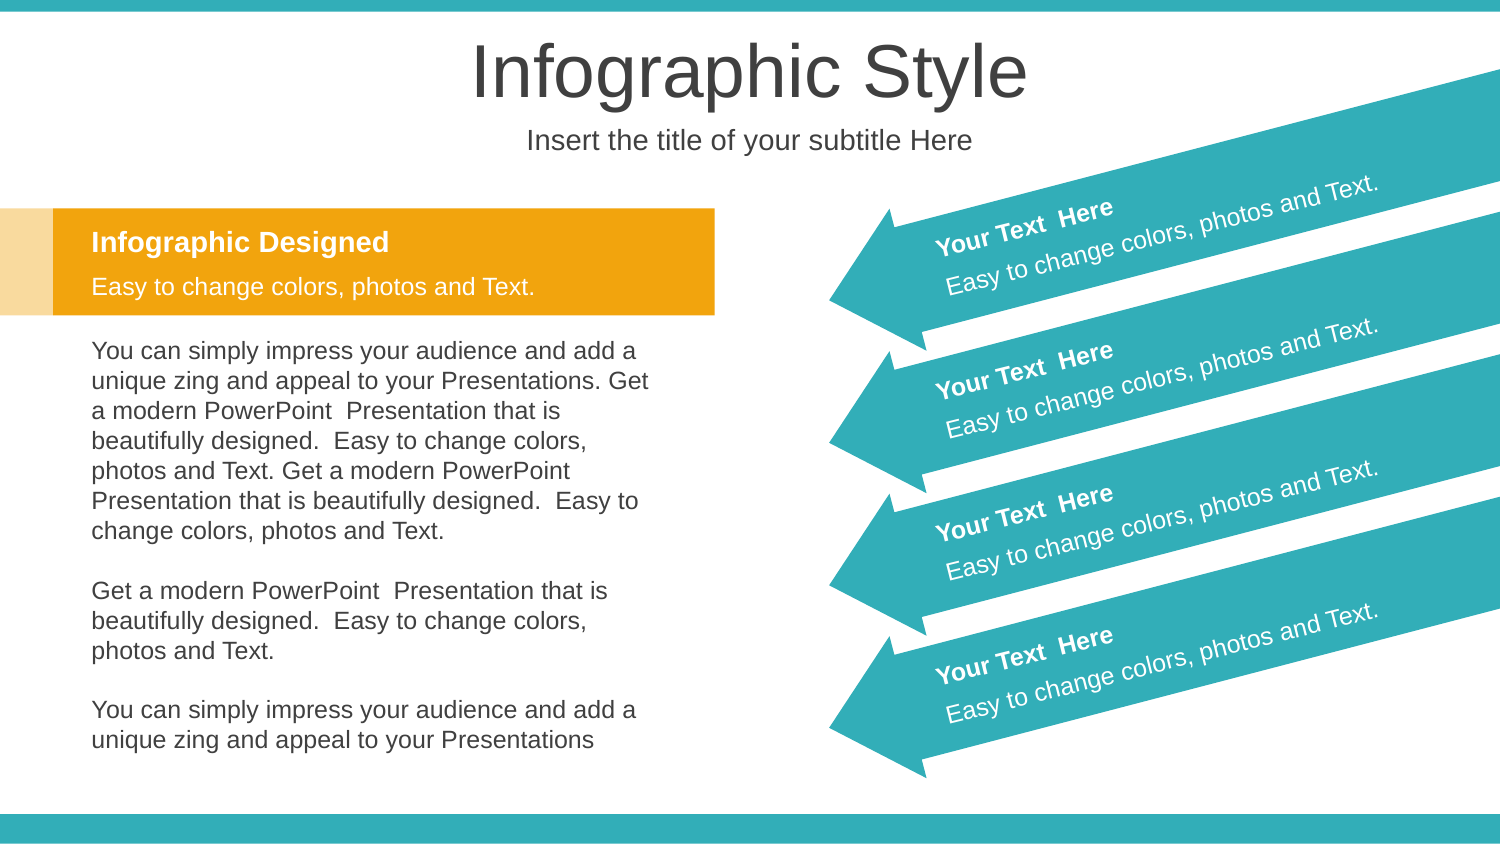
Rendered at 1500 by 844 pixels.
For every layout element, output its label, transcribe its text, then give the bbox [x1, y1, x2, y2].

text_box [827, 349, 1201, 490]
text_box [919, 167, 1428, 254]
text_box [1120, 352, 1500, 486]
text_box [827, 491, 1195, 632]
text_box [1120, 67, 1500, 201]
list Infographic Style [0, 20, 1500, 114]
text_box You can simply impress your audience and add a unique zing and appeal to your Presentations. Get a modern PowerPoint Presentation that is beautifully designed. Easy to change colors, photos and Text. Get a modern PowerPoint Presentation that is beautifully designed. Easy to change colors, photos and Text. Get a modern PowerPoint Presentation that is beautifully designed. Easy to change colors, photos and Text. You can simply impress your audience and add a unique zing and appeal to your Presentations [76, 327, 668, 762]
list Insert the title of your subtitle Here [0, 114, 1316, 162]
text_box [919, 452, 1428, 539]
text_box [919, 595, 1428, 681]
text_box [1122, 209, 1500, 344]
text_box [827, 206, 1199, 347]
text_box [0, 208, 715, 316]
text_box [827, 634, 1201, 781]
text_box [1122, 494, 1500, 629]
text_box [919, 310, 1428, 396]
